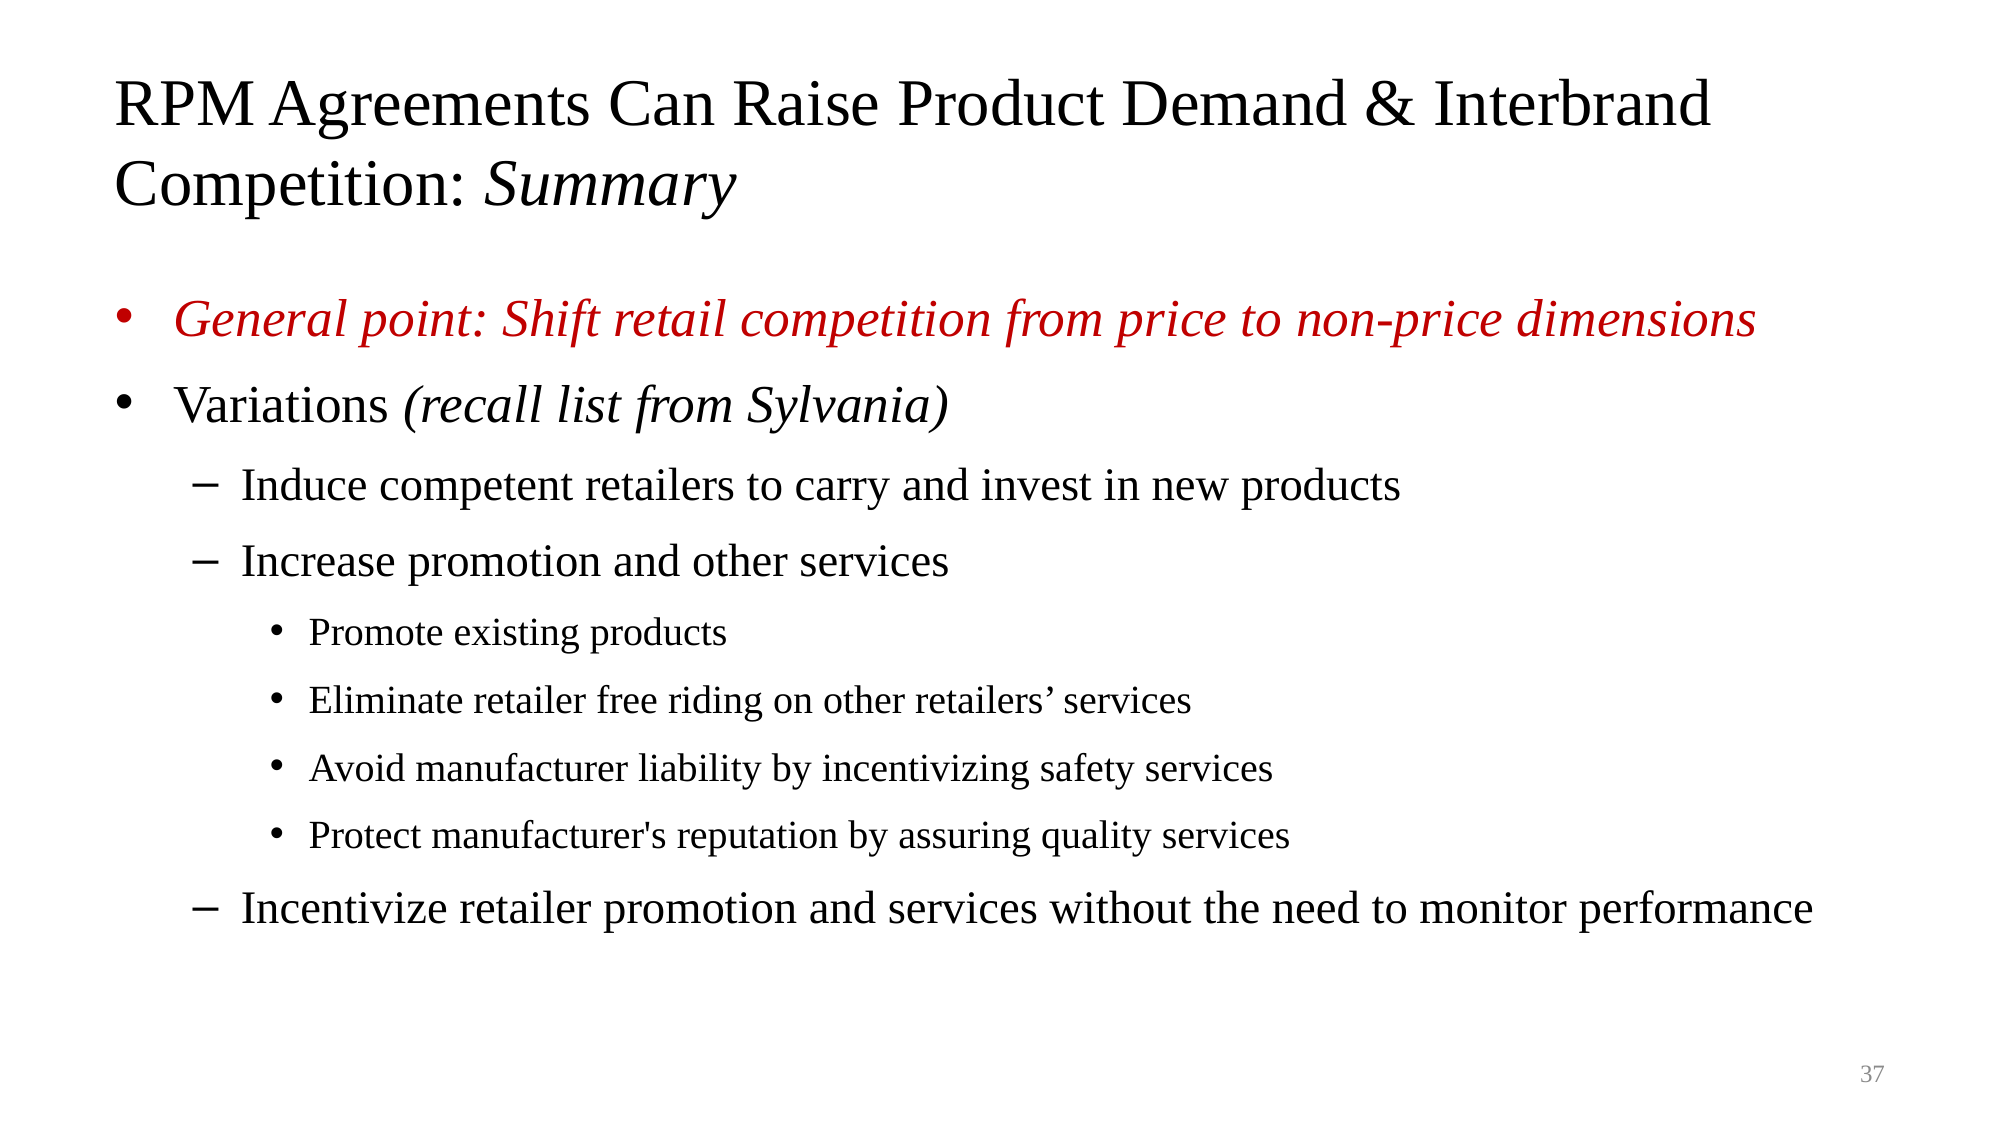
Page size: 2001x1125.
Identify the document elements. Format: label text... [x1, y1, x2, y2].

slide_number 37 [1433, 1042, 1900, 1103]
list General point: Shift retail competition from price to non-price dimensions Variations (recall list from Sylvania) Induce competent retailers to carry and invest in new products Increase promotion and other services Promote existing products Eliminate retailer free riding on other retailers’ services Avoid manufacturer liability by incentivizing safety services Protect manufacturer's reputation by assuring quality services Incentivize retailer promotion and services without the need to monitor performance [99, 265, 1838, 1009]
title RPM Agreements Can Raise Product Demand & Interbrand Competition: Summary [99, 45, 1900, 233]
